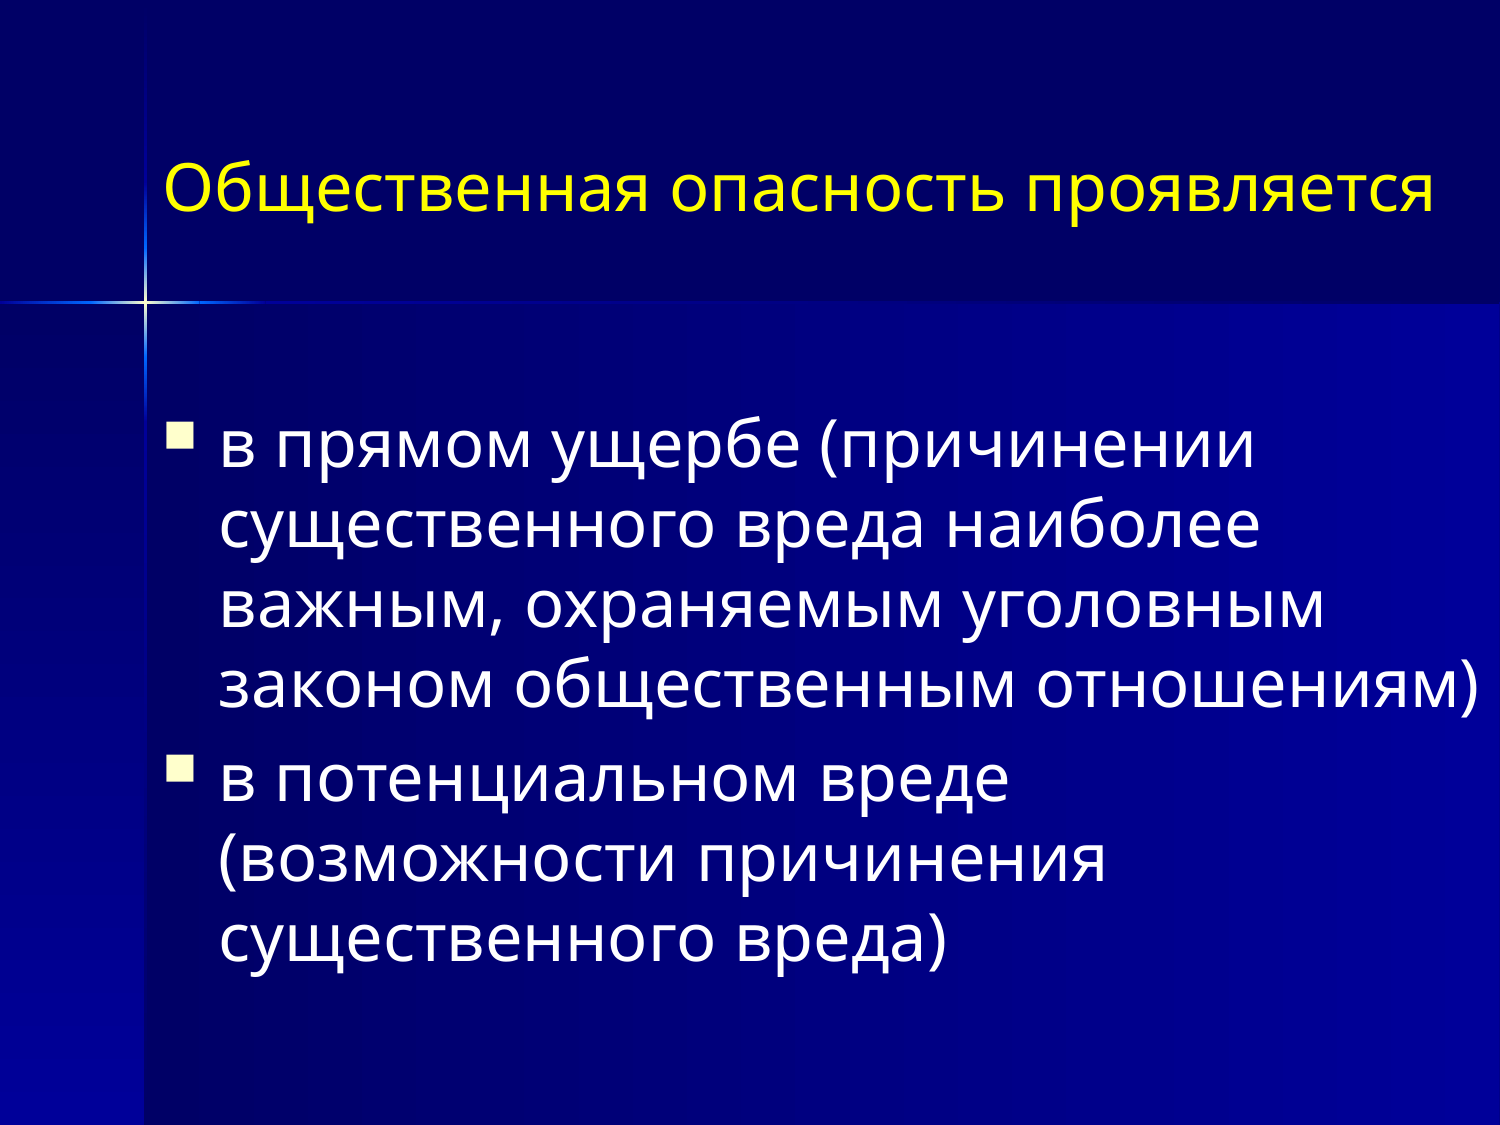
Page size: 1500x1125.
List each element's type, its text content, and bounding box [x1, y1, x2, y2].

list Общественная опасность проявляется в прямом ущербе (причинении существенного вреда наиболее важным, охраняемым уголовным законом общественным отношениям) в потенциальном вреде (возможности причинения существенного вреда) [147, 137, 1500, 1125]
